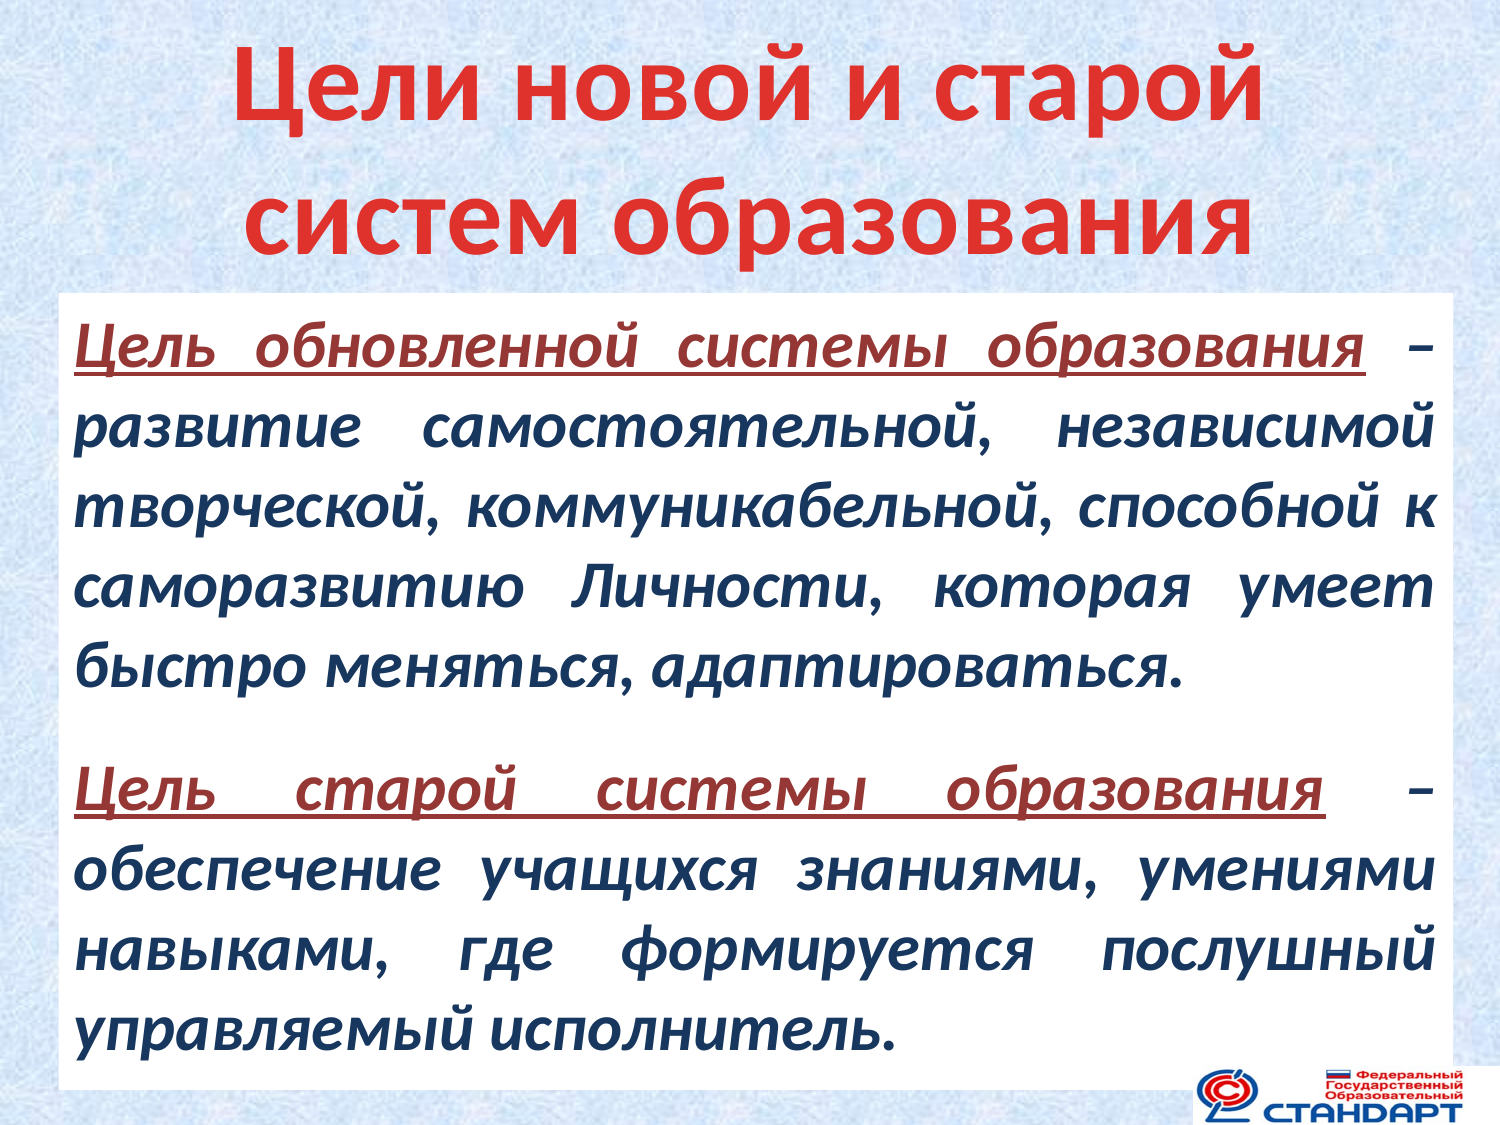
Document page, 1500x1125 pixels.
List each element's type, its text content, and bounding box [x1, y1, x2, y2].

text_box Цели новой и старой систем образования [216, 0, 1285, 285]
picture [0, 0, 1500, 1125]
list Цель обновленной системы образования – развитие самостоятельной, независимой творческой, коммуникабельной, способной к саморазвитию Личности, которая умеет быстро меняться, адаптироваться. Цель старой системы образования –обеспечение учащихся знаниями, умениями навыками, где формируется послушный управляемый исполнитель. [58, 292, 1454, 1090]
